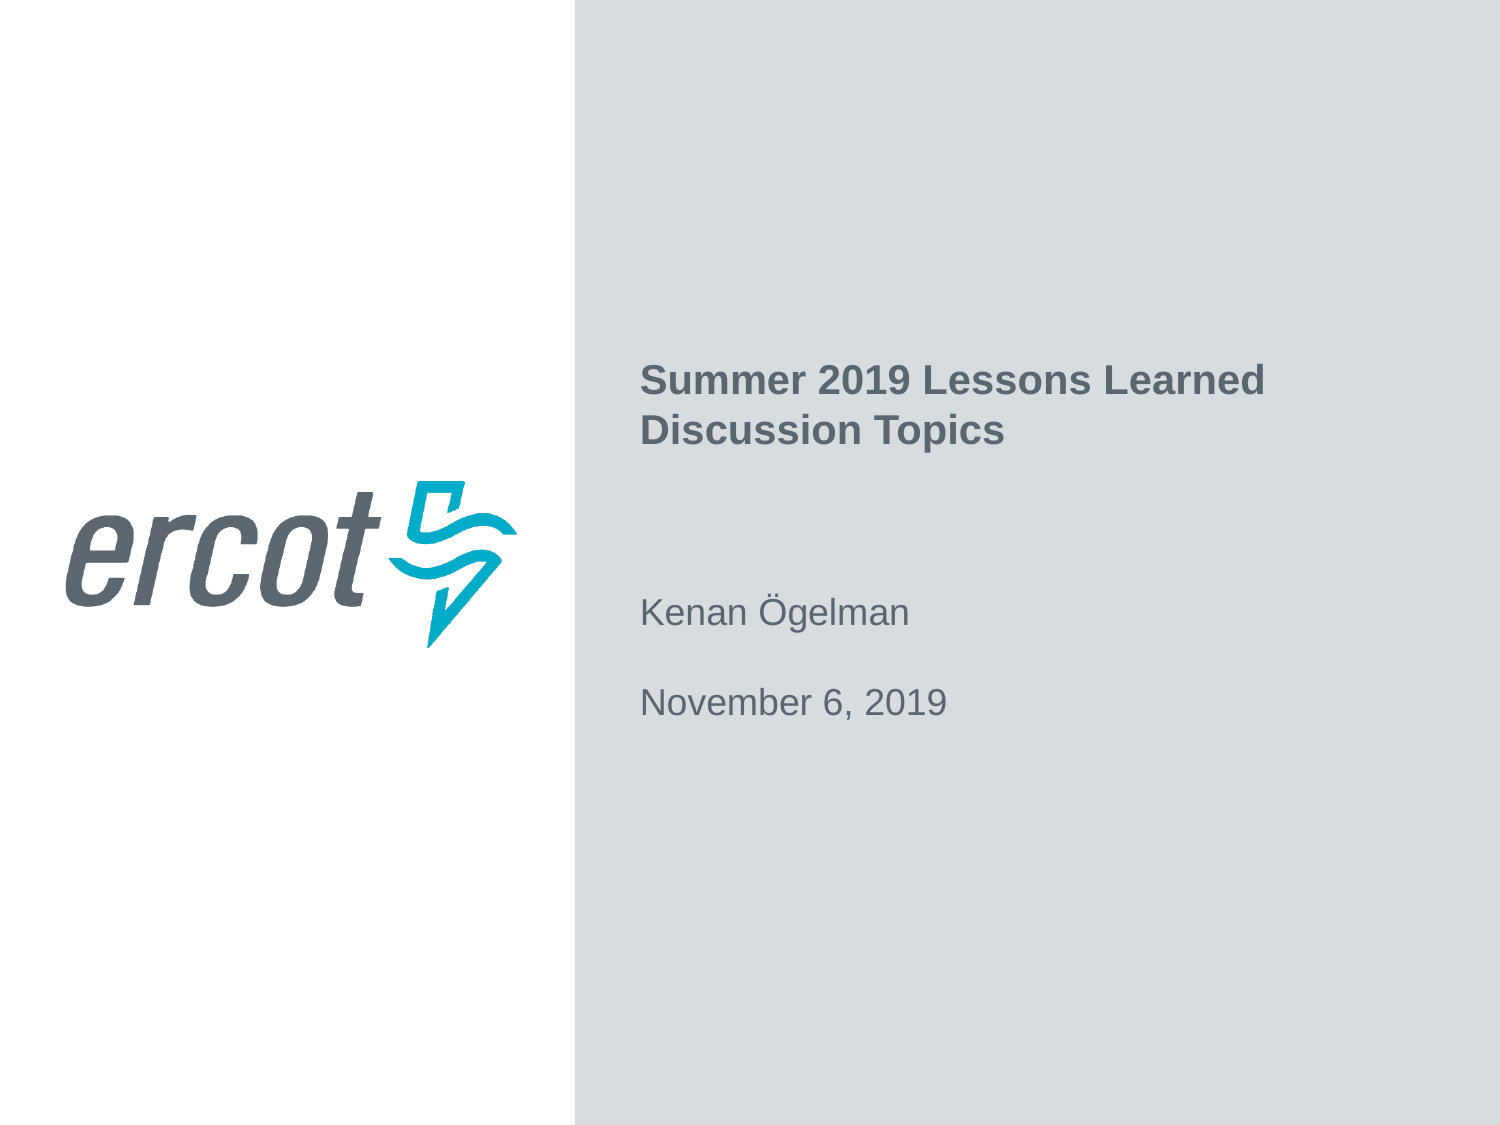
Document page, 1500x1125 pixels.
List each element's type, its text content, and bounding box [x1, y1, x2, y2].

text_box Summer 2019 Lessons Learned Discussion Topics Kenan Ӧgelman November 6, 2019 [624, 345, 1500, 731]
picture [56, 471, 525, 654]
